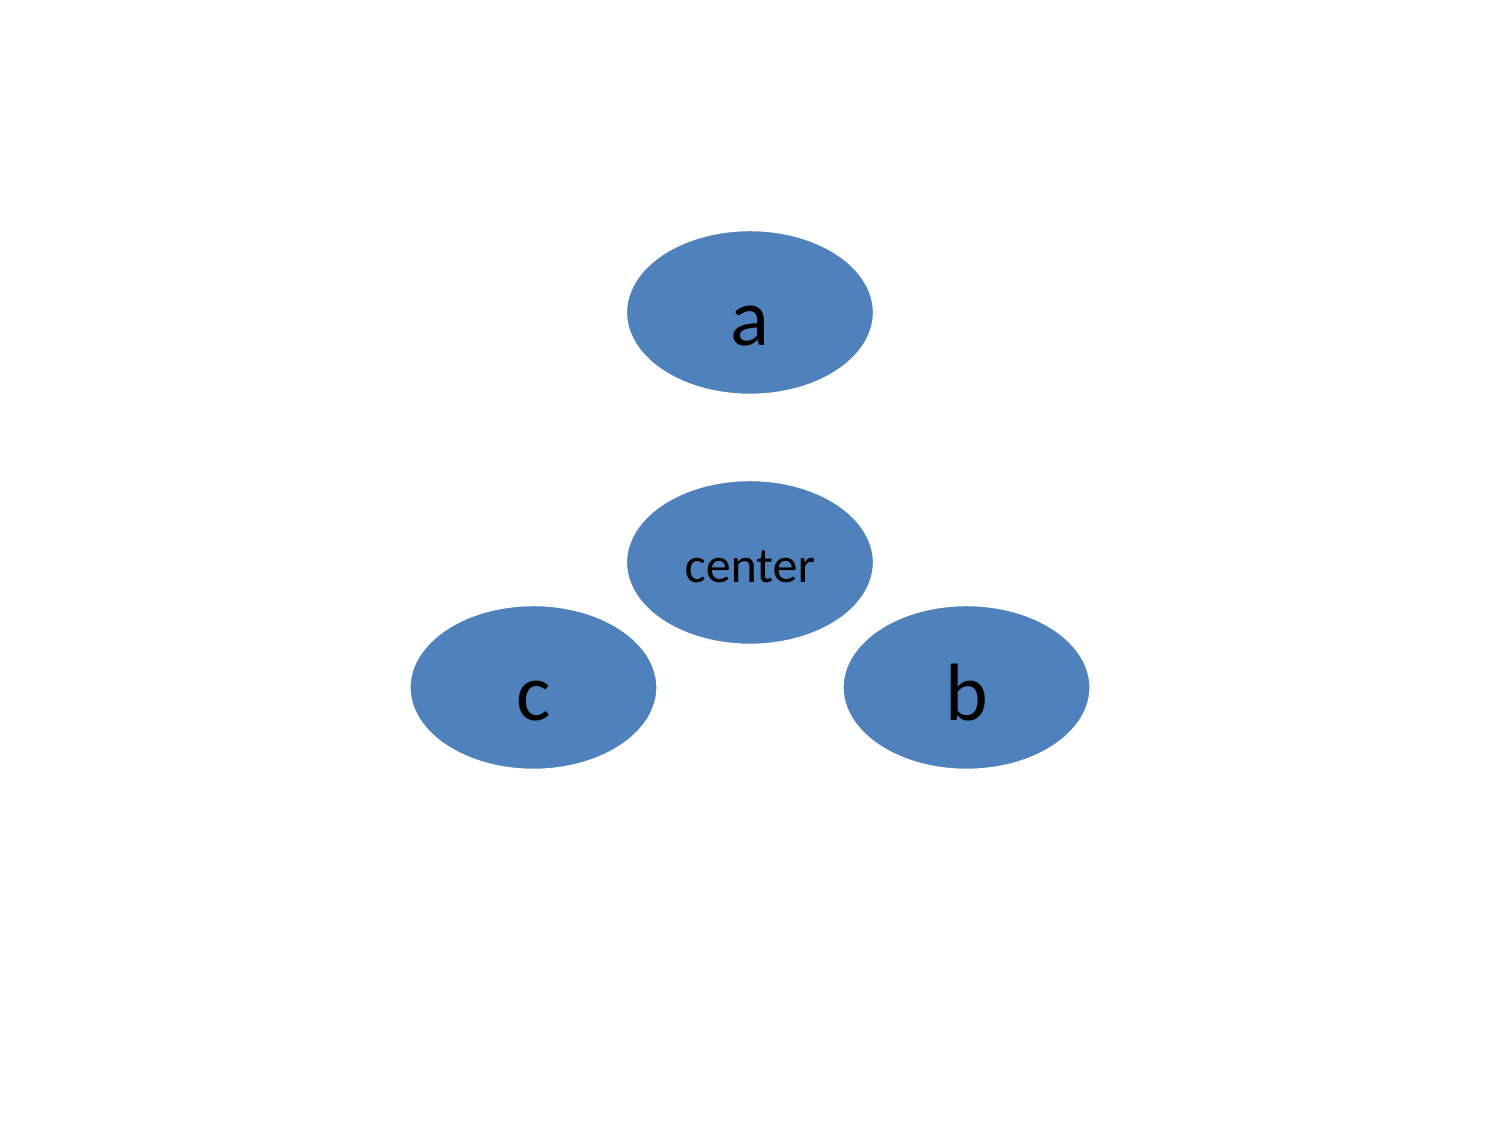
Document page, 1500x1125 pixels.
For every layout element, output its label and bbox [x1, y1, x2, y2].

text_box [249, 228, 1251, 897]
